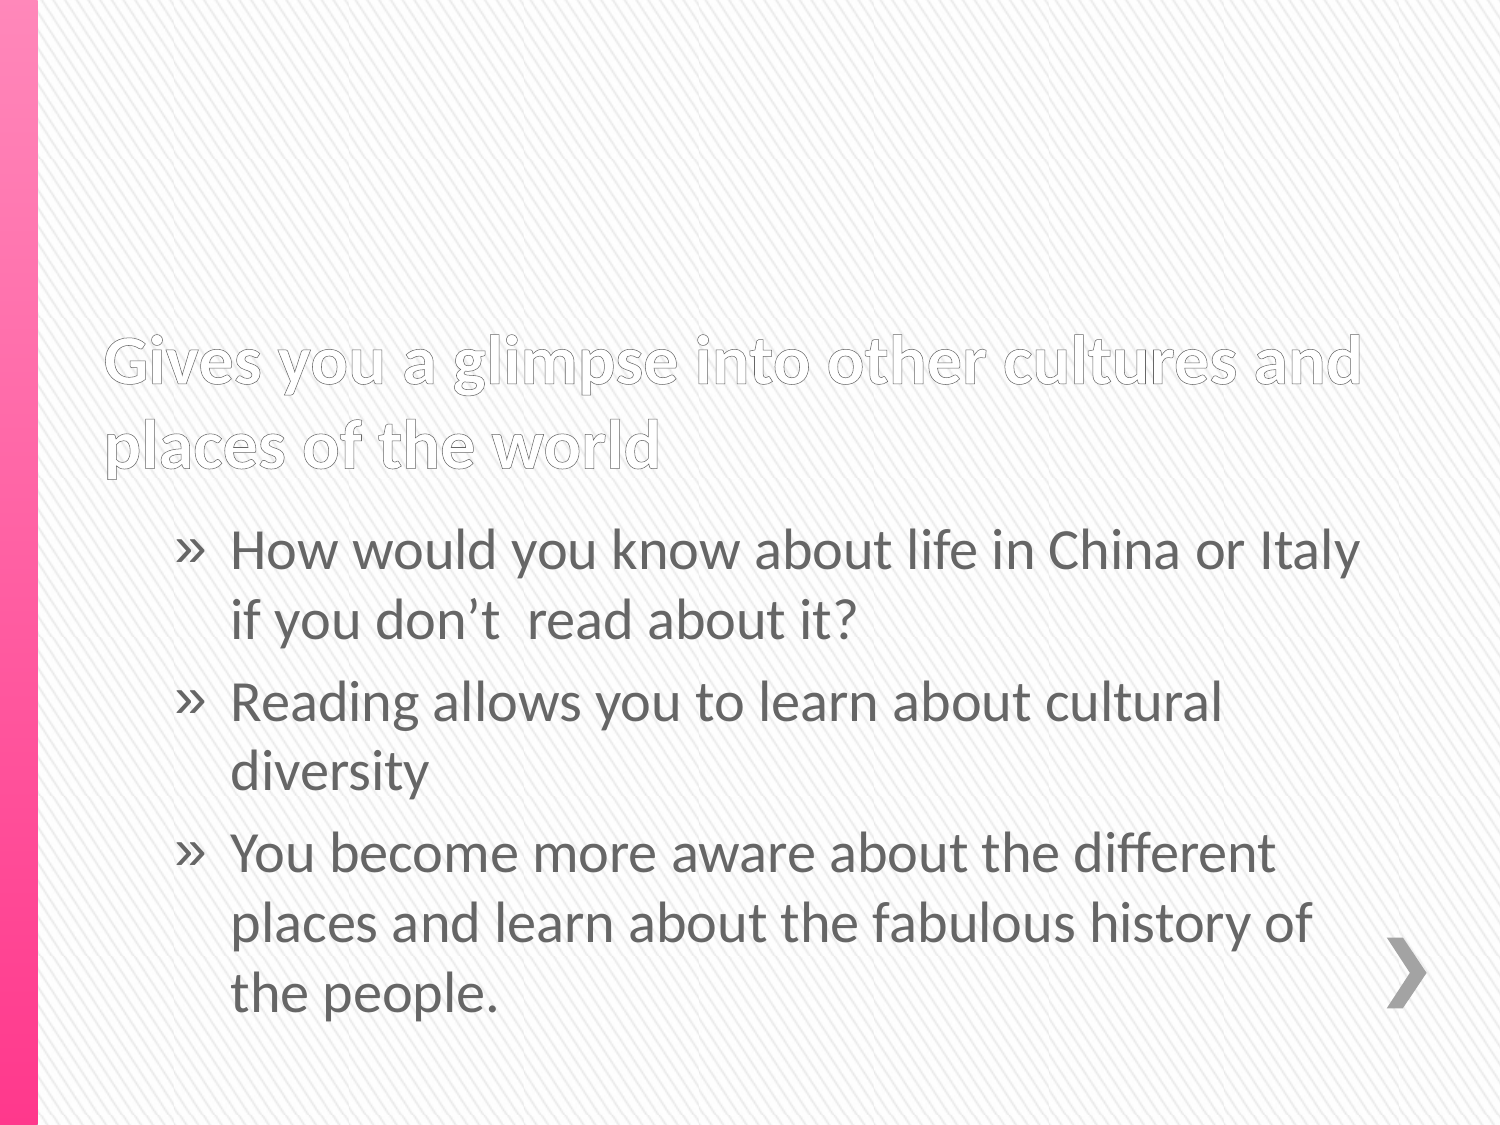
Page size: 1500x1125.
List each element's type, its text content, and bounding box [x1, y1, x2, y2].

title Gives you a glimpse into other cultures and places of the world [88, 302, 1447, 491]
list How would you know about life in China or Italy if you don’t read about it? Reading allows you to learn about cultural diversity You become more aware about the different places and learn about the fabulous history of the people. [159, 503, 1385, 1125]
